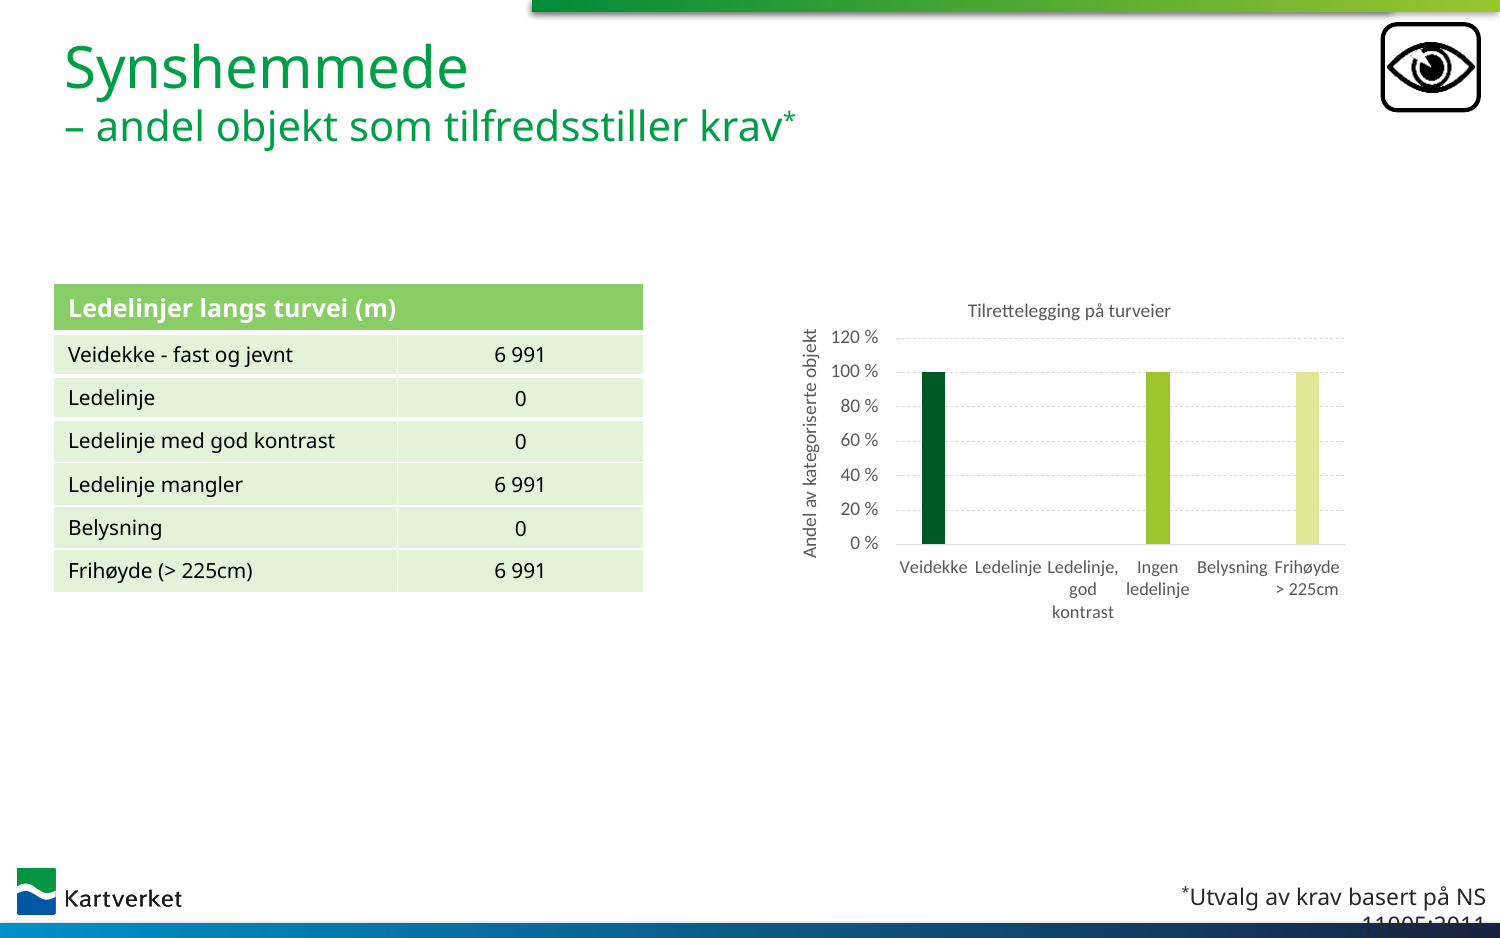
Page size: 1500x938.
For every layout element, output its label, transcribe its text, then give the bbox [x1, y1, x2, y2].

table_cell Ledelinje med god kontrast [54, 421, 397, 462]
picture [791, 291, 1348, 630]
table_header Ledelinjer langs turvei (m) [54, 284, 643, 330]
table_cell Frihøyde (> 225cm) [54, 550, 397, 592]
table_cell Veidekke - fast og jevnt [54, 335, 397, 374]
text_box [1382, 24, 1480, 111]
table_cell Ledelinje [54, 378, 397, 417]
text_box *Utvalg av krav basert på NS 11005:2011 [1068, 873, 1500, 938]
table_cell 6 991 [398, 335, 643, 374]
table_cell 6 991 [398, 550, 643, 592]
table_cell 0 [398, 421, 643, 462]
table_cell 0 [398, 378, 643, 417]
table_cell Belysning [54, 507, 397, 548]
table_cell 0 [398, 507, 643, 548]
table_cell Ledelinje mangler [54, 463, 397, 505]
text_box Synshemmede – andel objekt som tilfredsstiller krav* [49, 24, 1431, 158]
table_cell 6 991 [398, 463, 643, 505]
